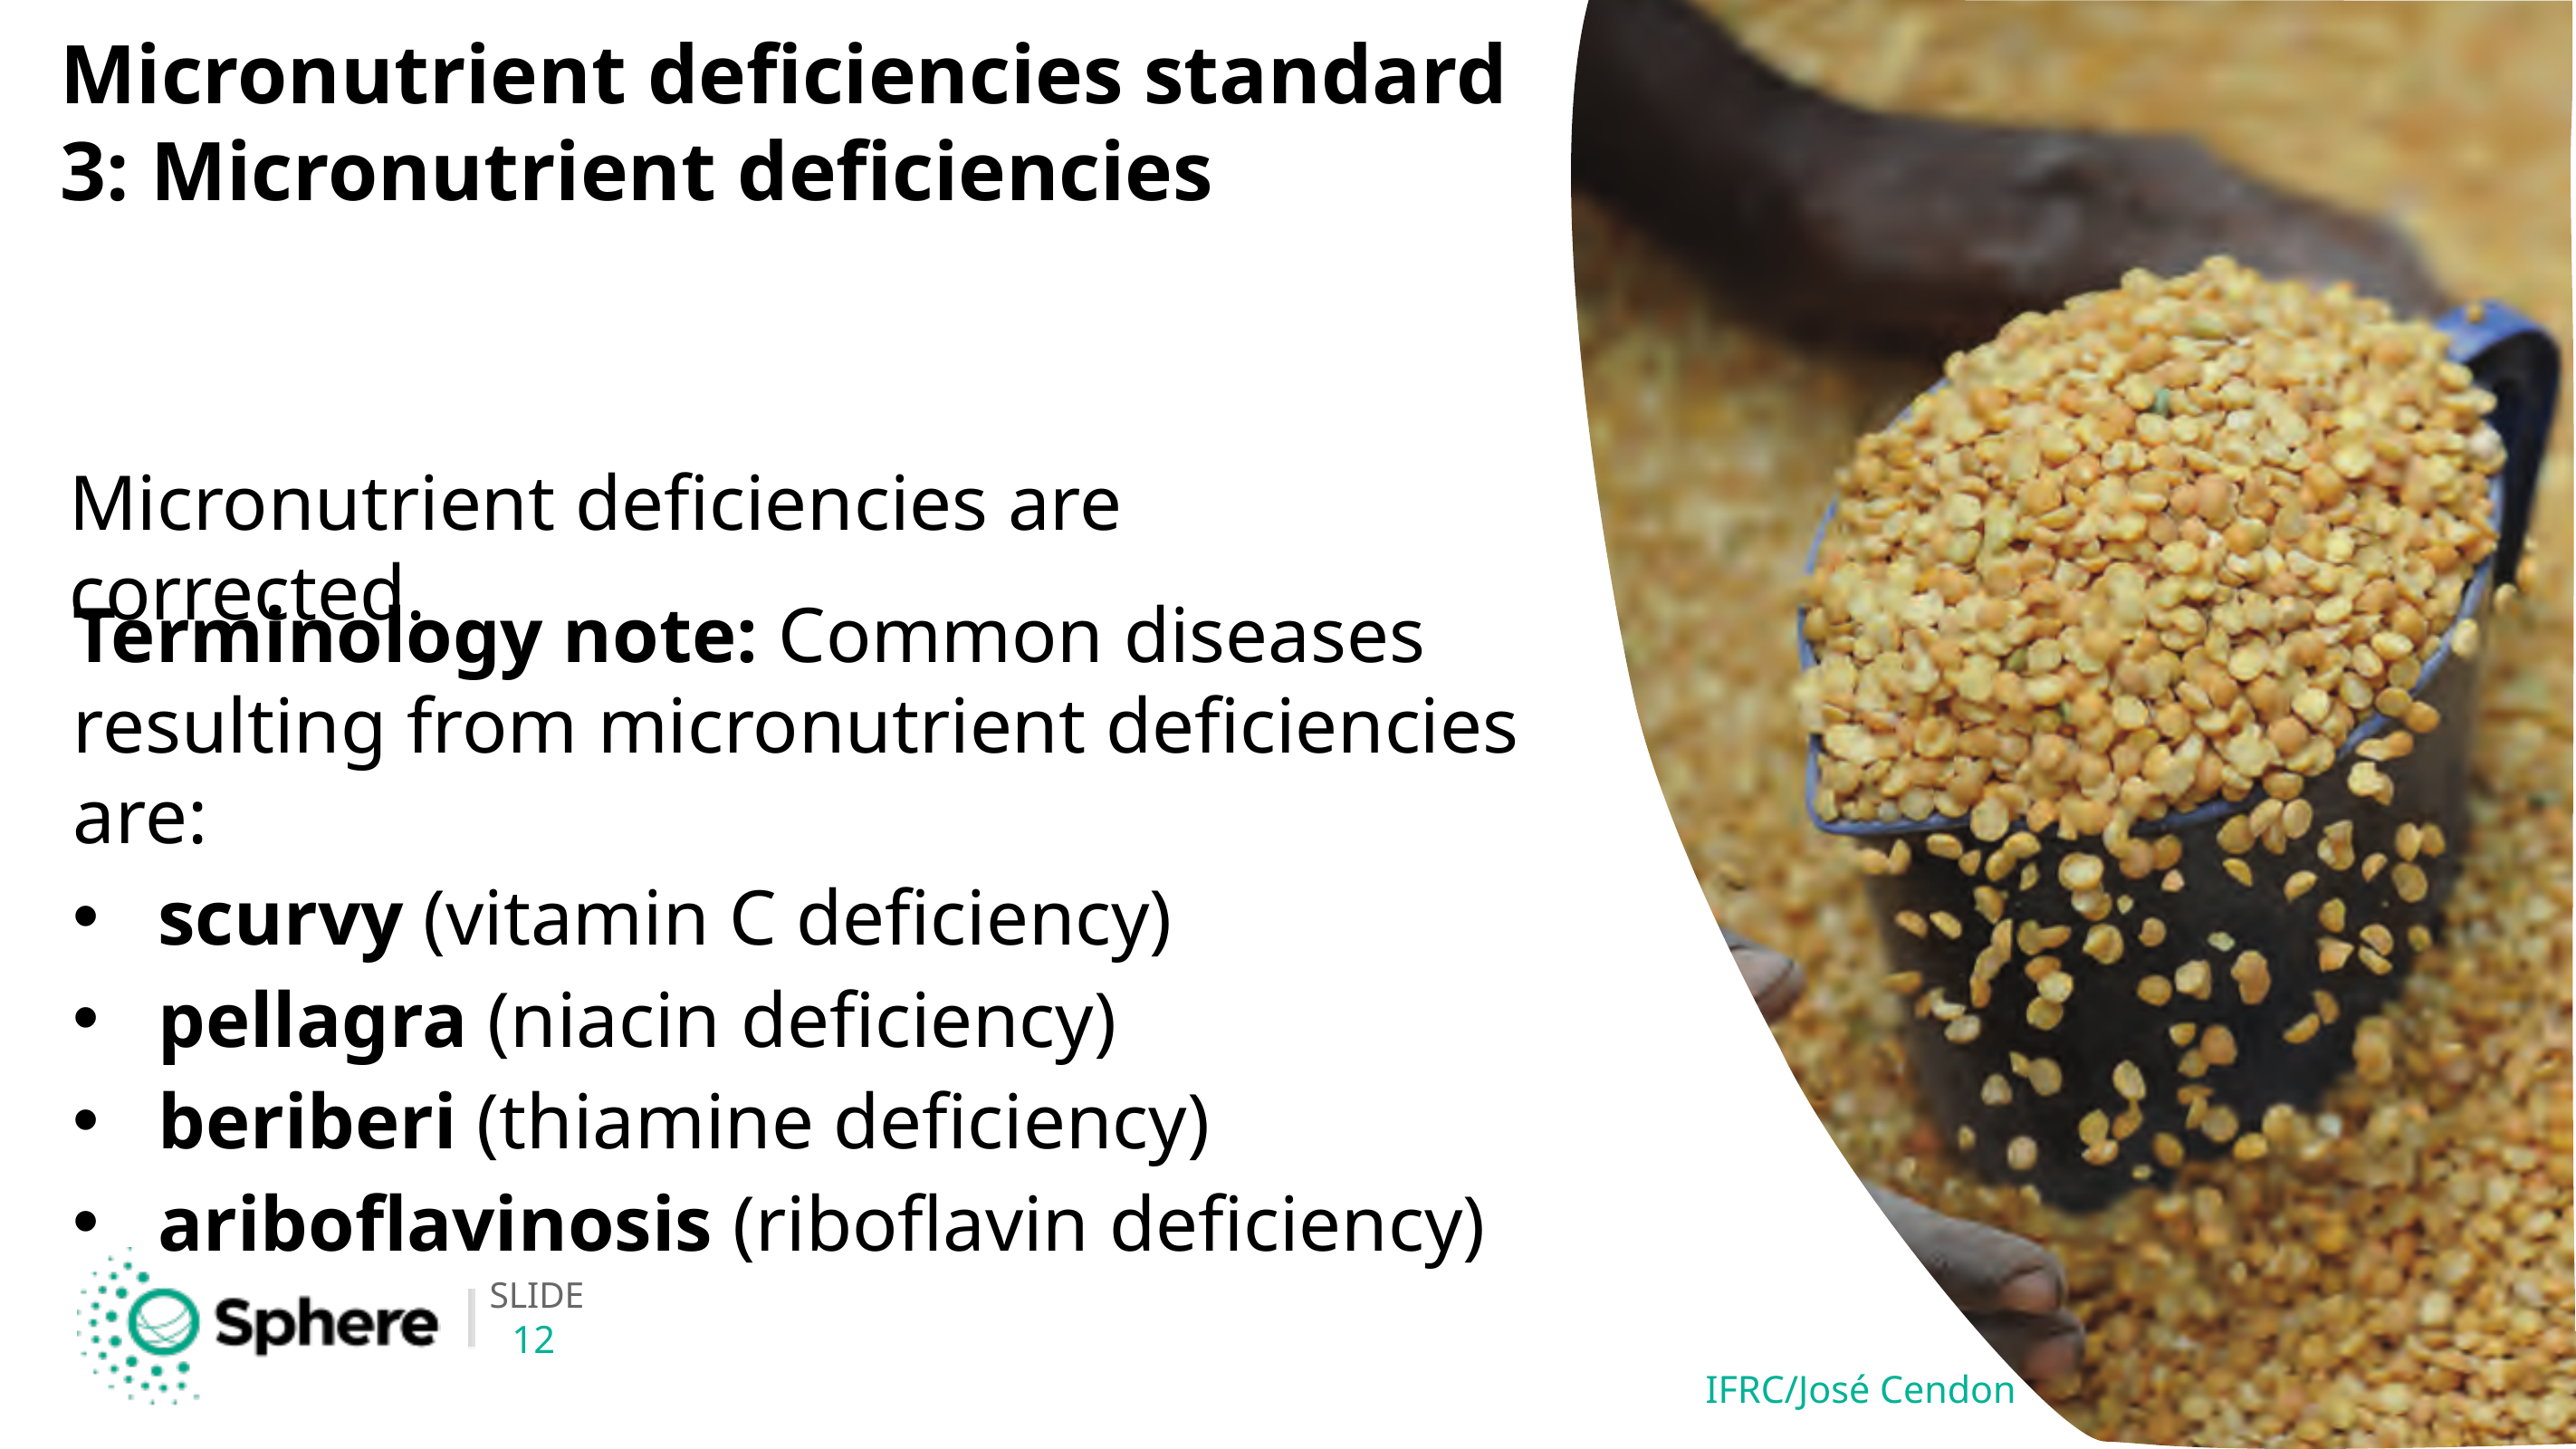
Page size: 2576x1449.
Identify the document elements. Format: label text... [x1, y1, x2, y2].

list Micronutrient deficiencies are corrected. [61, 446, 1504, 827]
picture [1570, 0, 2576, 1449]
text_box Terminology note: Common diseases resulting from micronutrient deficiencies are: scurvy (vitamin C deficiency) pellagra (niacin deficiency) beriberi (thiamine deficiency) ariboflavinosis (riboflavin deficiency) [65, 579, 1566, 1422]
title Micronutrient deficiencies standard 3: Micronutrient deficiencies [52, 14, 1548, 312]
